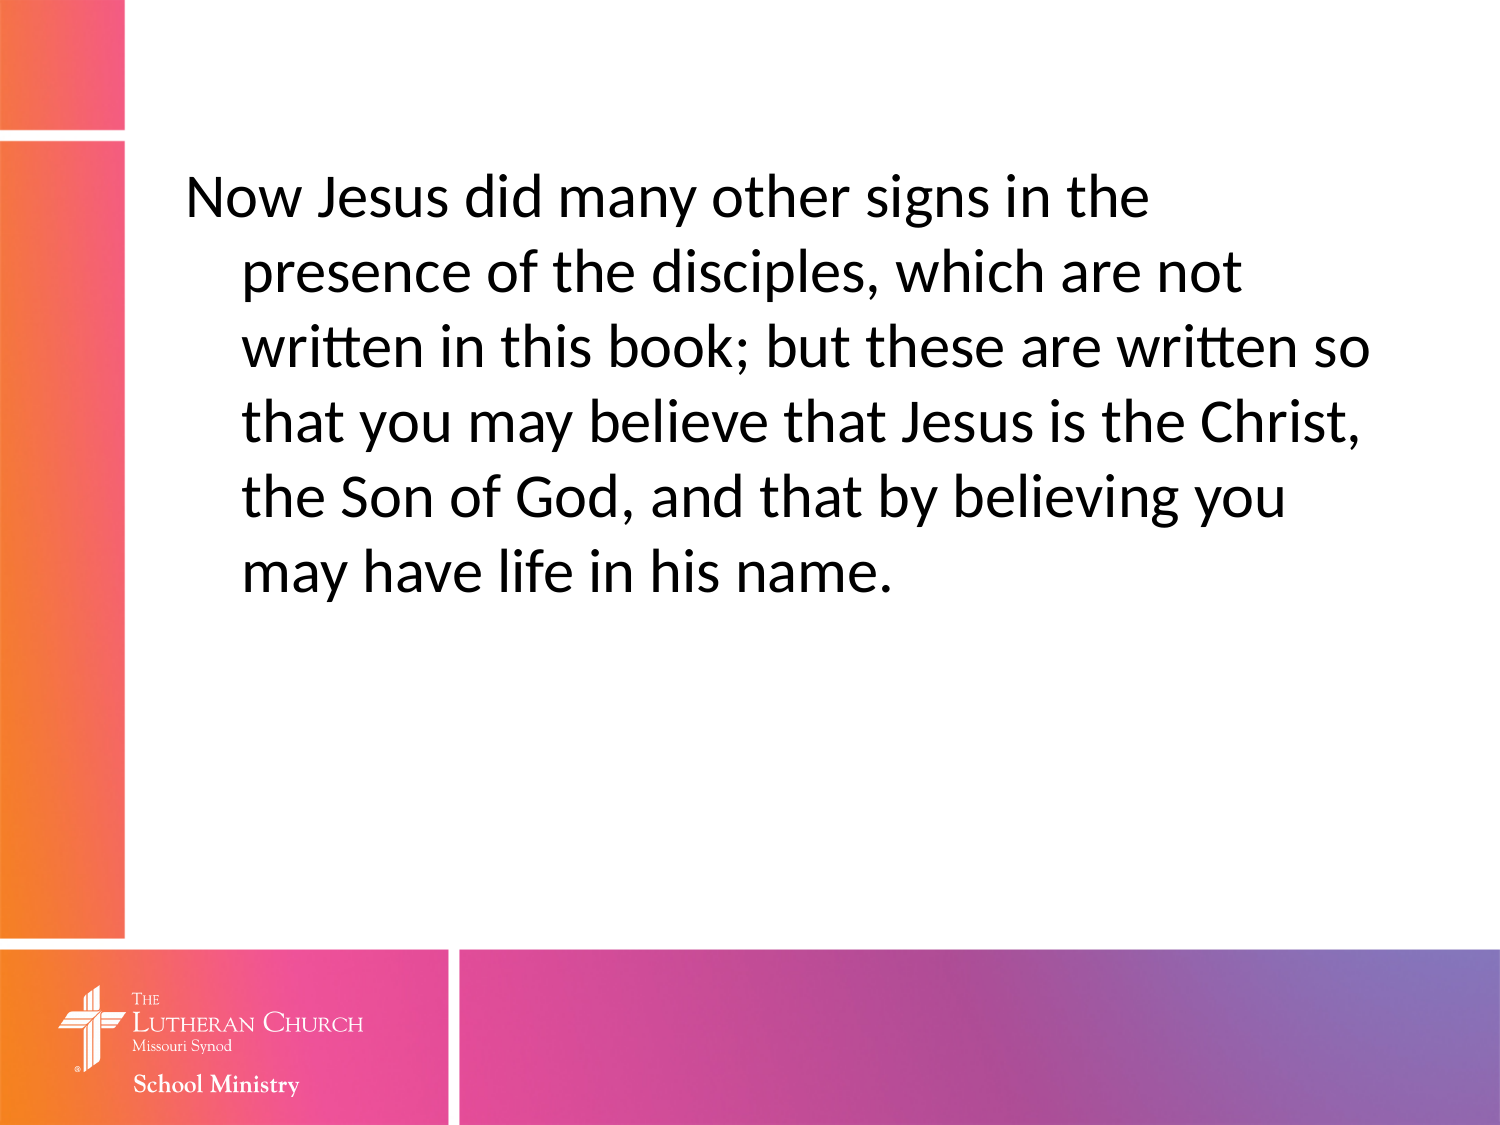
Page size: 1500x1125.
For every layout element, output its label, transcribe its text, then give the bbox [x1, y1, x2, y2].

list Now Jesus did many other signs in the presence of the disciples, which are not written in this book; but these are written so that you may believe that Jesus is the Christ, the Son of God, and that by believing you may have life in his name. [170, 59, 1397, 918]
picture [0, 0, 1500, 1125]
